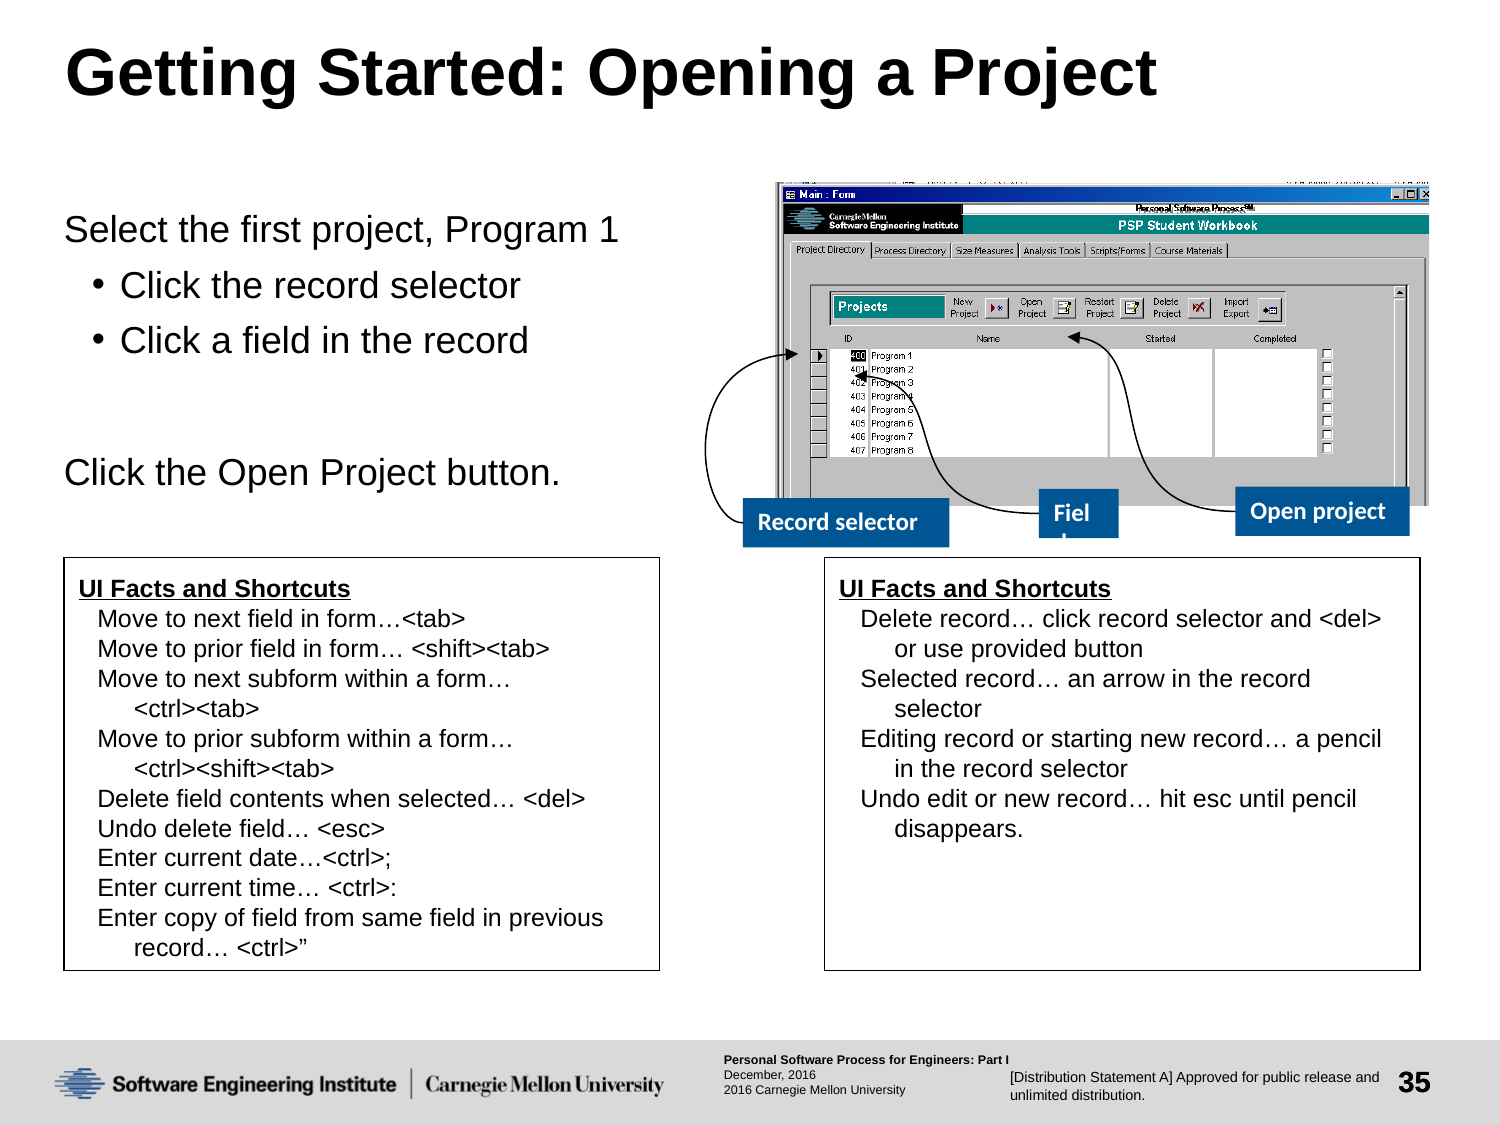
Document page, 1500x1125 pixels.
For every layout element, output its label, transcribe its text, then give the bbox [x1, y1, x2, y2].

picture [46, 1061, 673, 1104]
title Getting Started: Opening a Project [65, 37, 1313, 148]
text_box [854, 375, 1039, 514]
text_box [742, 353, 799, 523]
text_box Record selector [742, 506, 950, 548]
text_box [1067, 336, 1236, 512]
text_box Open project [1235, 506, 1410, 536]
text_box Field [1038, 506, 1119, 539]
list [773, 182, 1430, 506]
text_box Select the first project, Program 1 Click the record selector Click a field in the record Click the Open Project button. [63, 205, 777, 959]
text_box UI Facts and Shortcuts Move to next field in form…<tab> Move to prior field in form… <shift><tab> Move to next subform within a form… <ctrl><tab> Move to prior subform within a form… <ctrl><shift><tab> Delete field contents when selected… <del> Undo delete field… <esc> Enter current date…<ctrl>; Enter current time… <ctrl>: Enter copy of field from same field in previous record… <ctrl>” [63, 557, 660, 971]
text_box UI Facts and Shortcuts Delete record… click record selector and <del> or use provided button Selected record… an arrow in the record selector Editing record or starting new record… a pencil in the record selector Undo edit or new record… hit esc until pencil disappears. [824, 557, 1420, 971]
